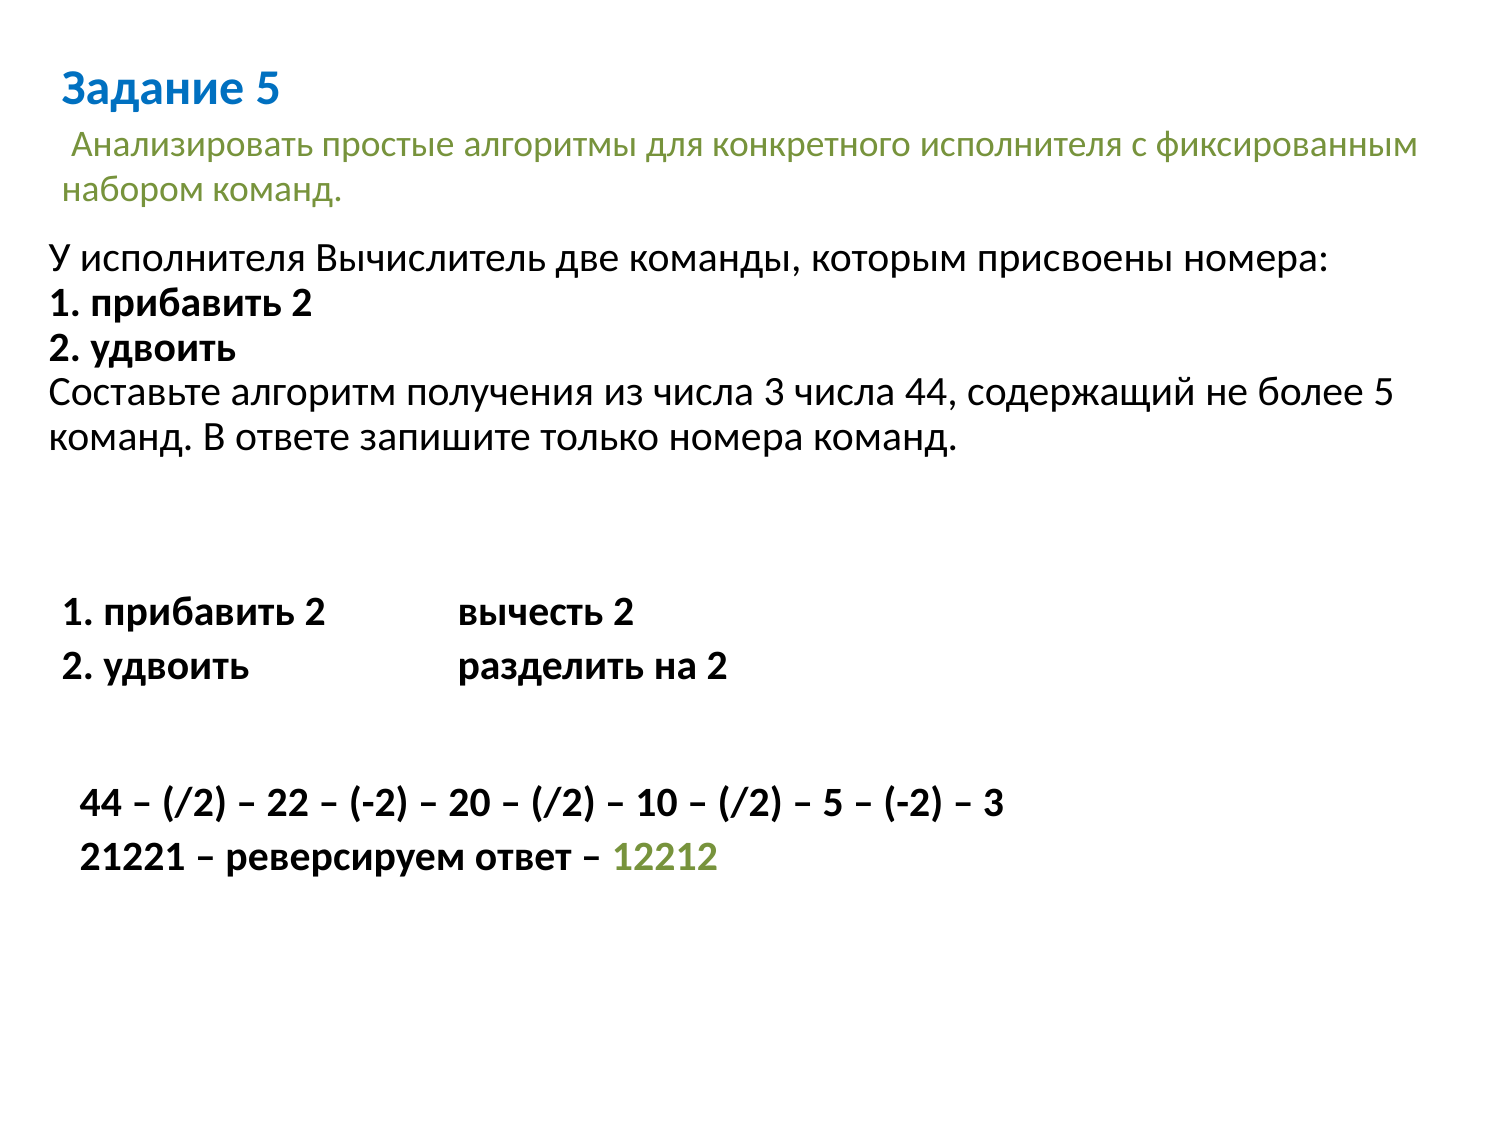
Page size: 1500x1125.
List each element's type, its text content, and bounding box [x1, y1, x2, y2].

text_box 44 – (/2) – 22 – (-2) – 20 – (/2) – 10 – (/2) – 5 – (-2) – 3 21221 – реверсируем ответ – 12212 [64, 764, 1376, 886]
table_header У исполнителя Вычислитель две команды, которым присвоены номера: 1. прибавить 2 2. удвоить Составьте алгоритм получения из числа 3 числа 44, содержащий не более 5 команд. В ответе запишите только номера команд. [38, 239, 1450, 504]
text_box Задание 5 Анализировать простые алгоритмы для конкретного исполнителя с фиксированным набором команд. [46, 46, 1442, 217]
text_box вычесть 2 разделить на 2 [442, 573, 792, 696]
text_box 1. прибавить 2 2. удвоить [46, 573, 396, 695]
